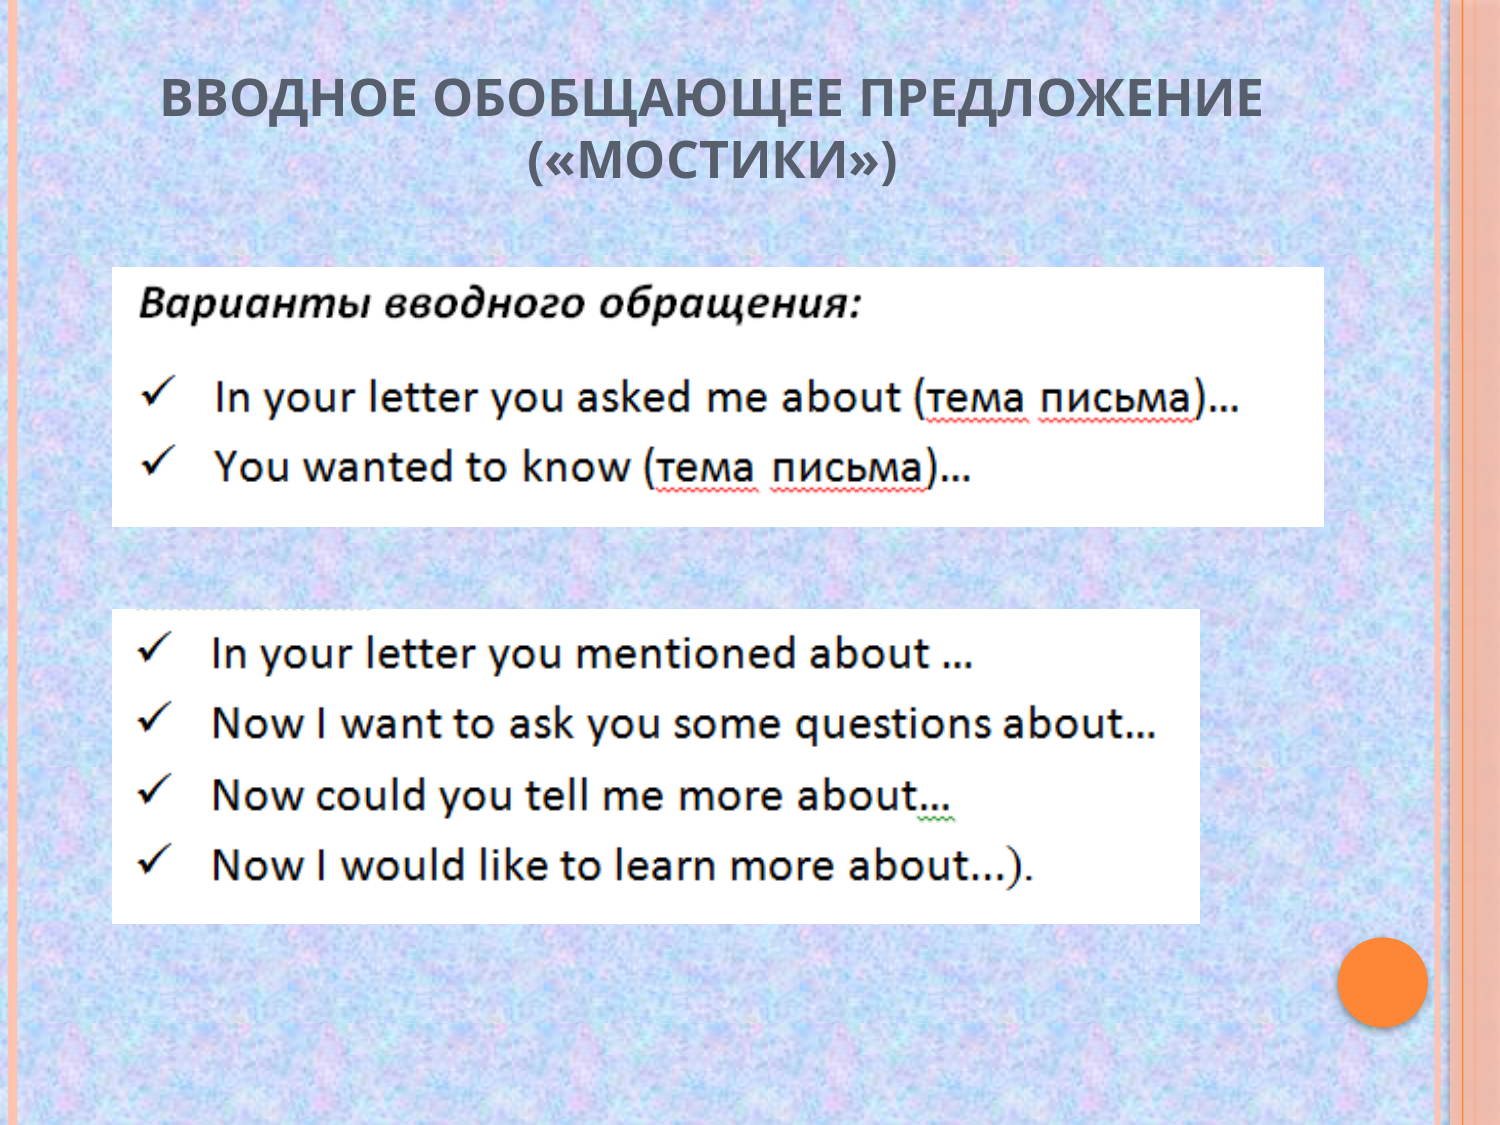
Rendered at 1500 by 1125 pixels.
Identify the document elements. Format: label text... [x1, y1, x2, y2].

title Вводное обобщающее предложение («Мостики») [100, 54, 1326, 197]
picture [1441, 0, 1449, 1125]
picture [0, 0, 7, 1125]
picture [18, 0, 1434, 1125]
